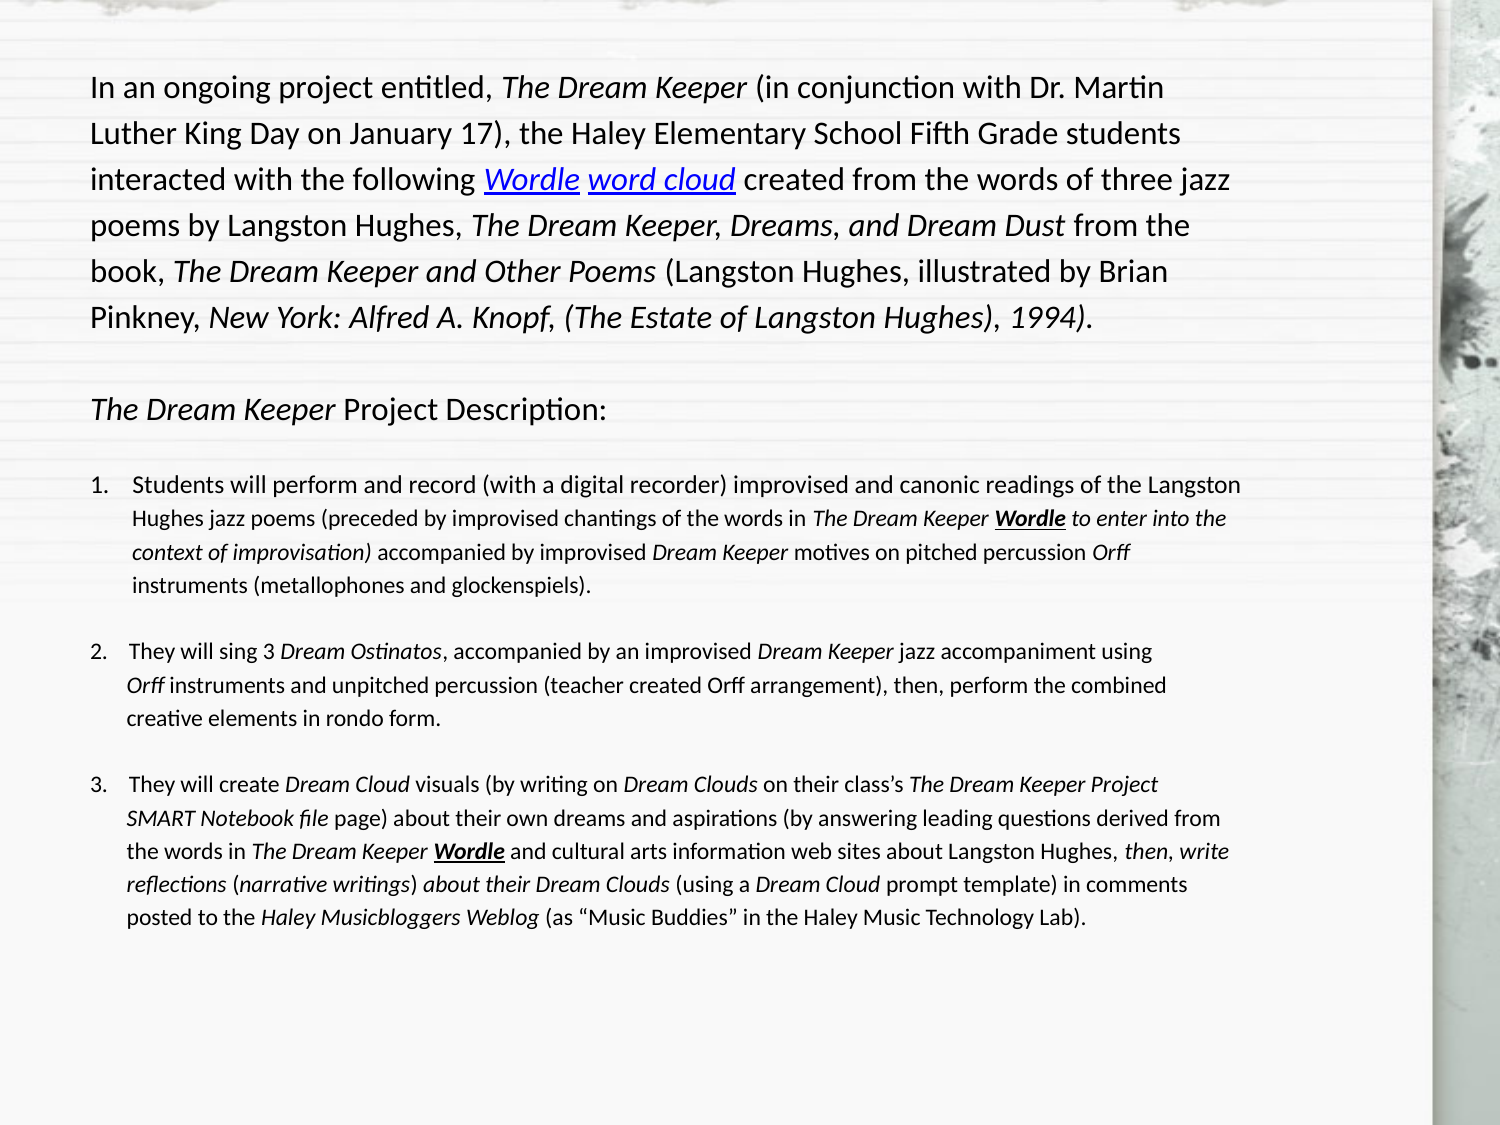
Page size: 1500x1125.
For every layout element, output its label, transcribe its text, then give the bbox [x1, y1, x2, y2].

picture [0, 0, 1500, 1125]
list In an ongoing project entitled, The Dream Keeper (in conjunction with Dr. Martin Luther King Day on January 17), the Haley Elementary School Fifth Grade students interacted with the following Wordle word cloud created from the words of three jazz poems by Langston Hughes, The Dream Keeper, Dreams, and Dream Dust from the book, The Dream Keeper and Other Poems (Langston Hughes, illustrated by Brian Pinkney, New York: Alfred A. Knopf, (The Estate of Langston Hughes), 1994). The Dream Keeper Project Description: 1. Students will perform and record (with a digital recorder) improvised and canonic readings of the Langston Hughes jazz poems (preceded by improvised chantings of the words in The Dream Keeper Wordle to enter into the context of improvisation) accompanied by improvised Dream Keeper motives on pitched percussion Orff instruments (metallophones and glockenspiels). 2. They will sing 3 Dream Ostinatos, accompanied by an improvised Dream Keeper jazz accompaniment using Orff instruments and unpitched percussion (teacher created Orff arrangement), then, perform the combined creative elements in rondo form. 3. They will create Dream Cloud visuals (by writing on Dream Clouds on their class’s The Dream Keeper Project SMART Notebook file page) about their own dreams and aspirations (by answering leading questions derived from the words in The Dream Keeper Wordle and cultural arts information web sites about Langston Hughes, then, write reflections (narrative writings) about their Dream Clouds (using a Dream Cloud prompt template) in comments posted to the Haley Musicbloggers Weblog (as “Music Buddies” in the Haley Music Technology Lab). [74, 57, 1426, 1064]
